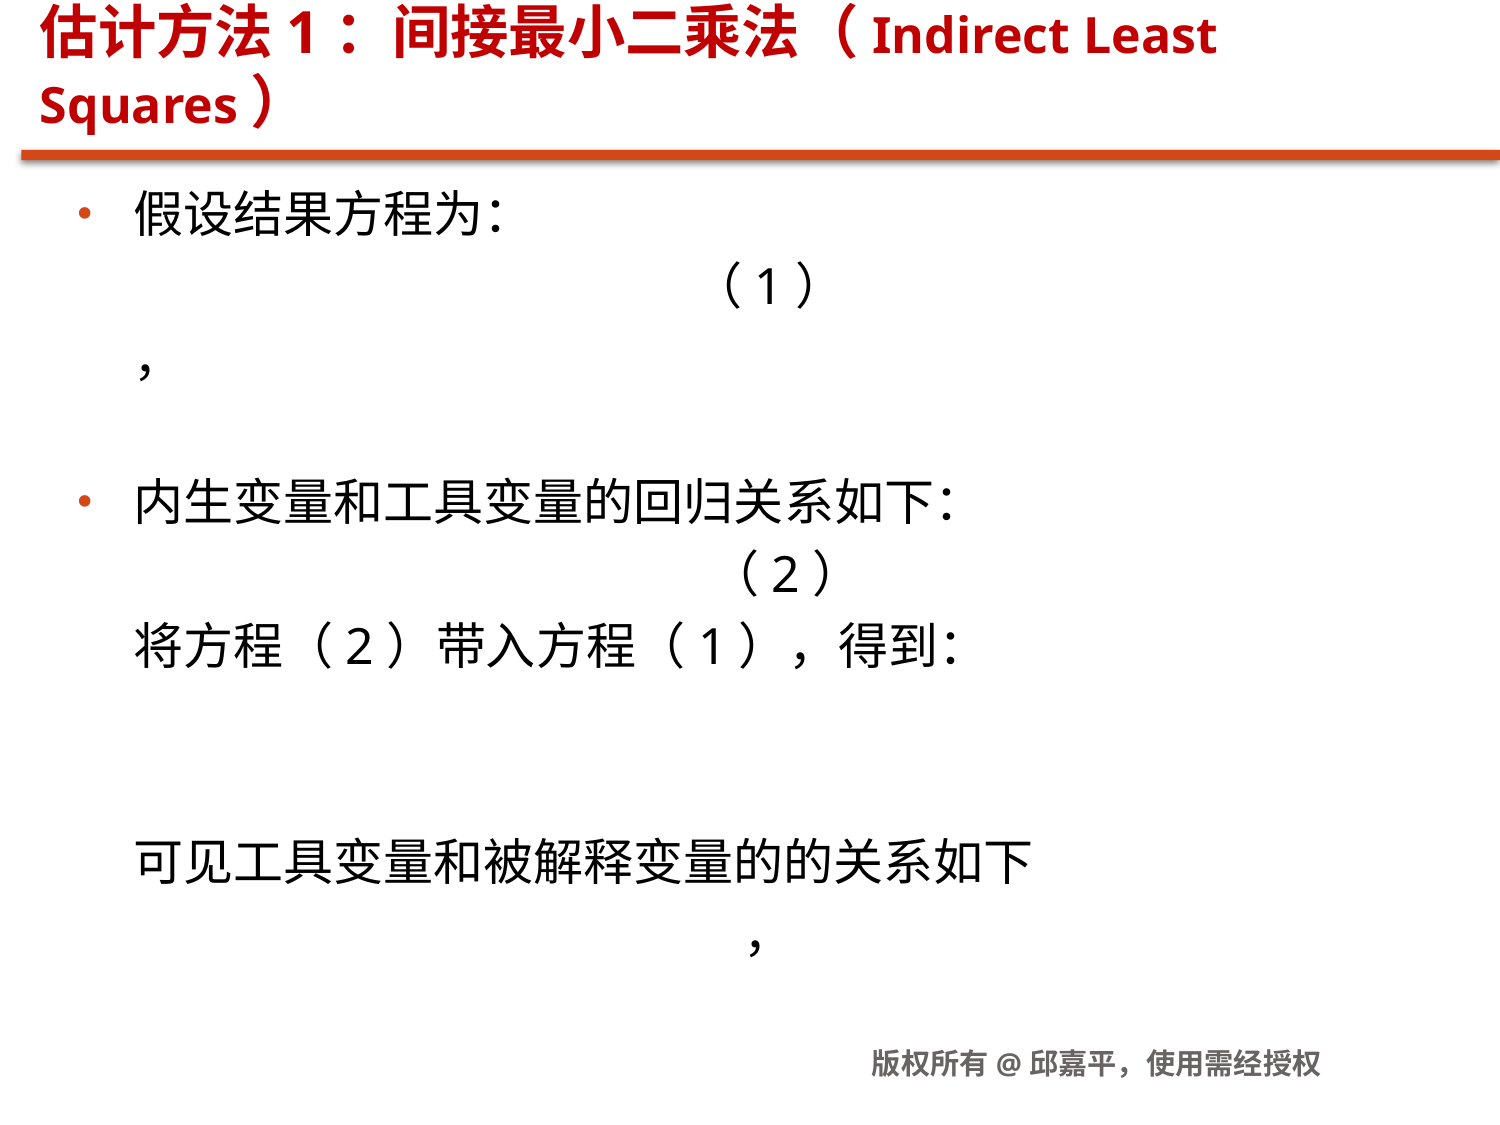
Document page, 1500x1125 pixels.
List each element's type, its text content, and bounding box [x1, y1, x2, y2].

title 估计方法1：间接最小二乘法（Indirect Least Squares） [24, 62, 1488, 150]
footer 版权所有@邱嘉平，使用需经授权 [690, 1025, 1500, 1100]
